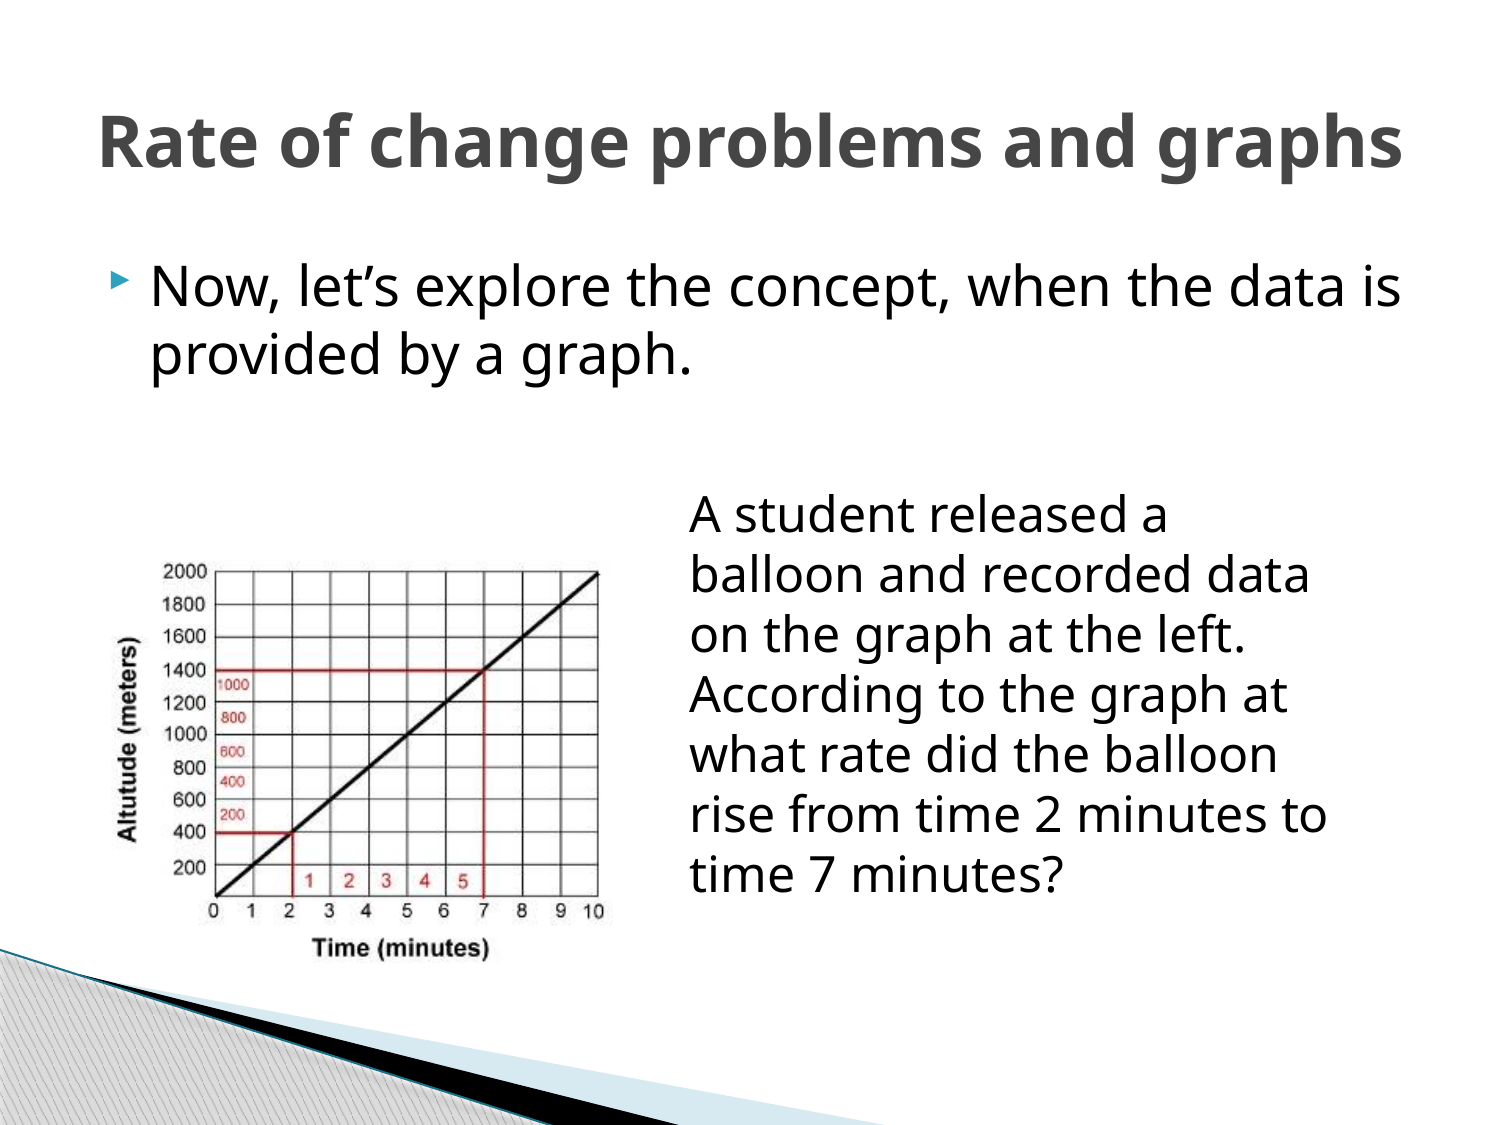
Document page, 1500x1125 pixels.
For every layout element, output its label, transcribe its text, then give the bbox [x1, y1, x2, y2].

picture [99, 549, 613, 971]
list Now, let’s explore the concept, when the data is provided by a graph. [75, 243, 1425, 986]
text_box A student released a balloon and recorded data on the graph at the left. According to the graph at what rate did the balloon rise from time 2 minutes to time 7 minutes? [674, 474, 1363, 910]
title Rate of change problems and graphs [75, 45, 1425, 233]
